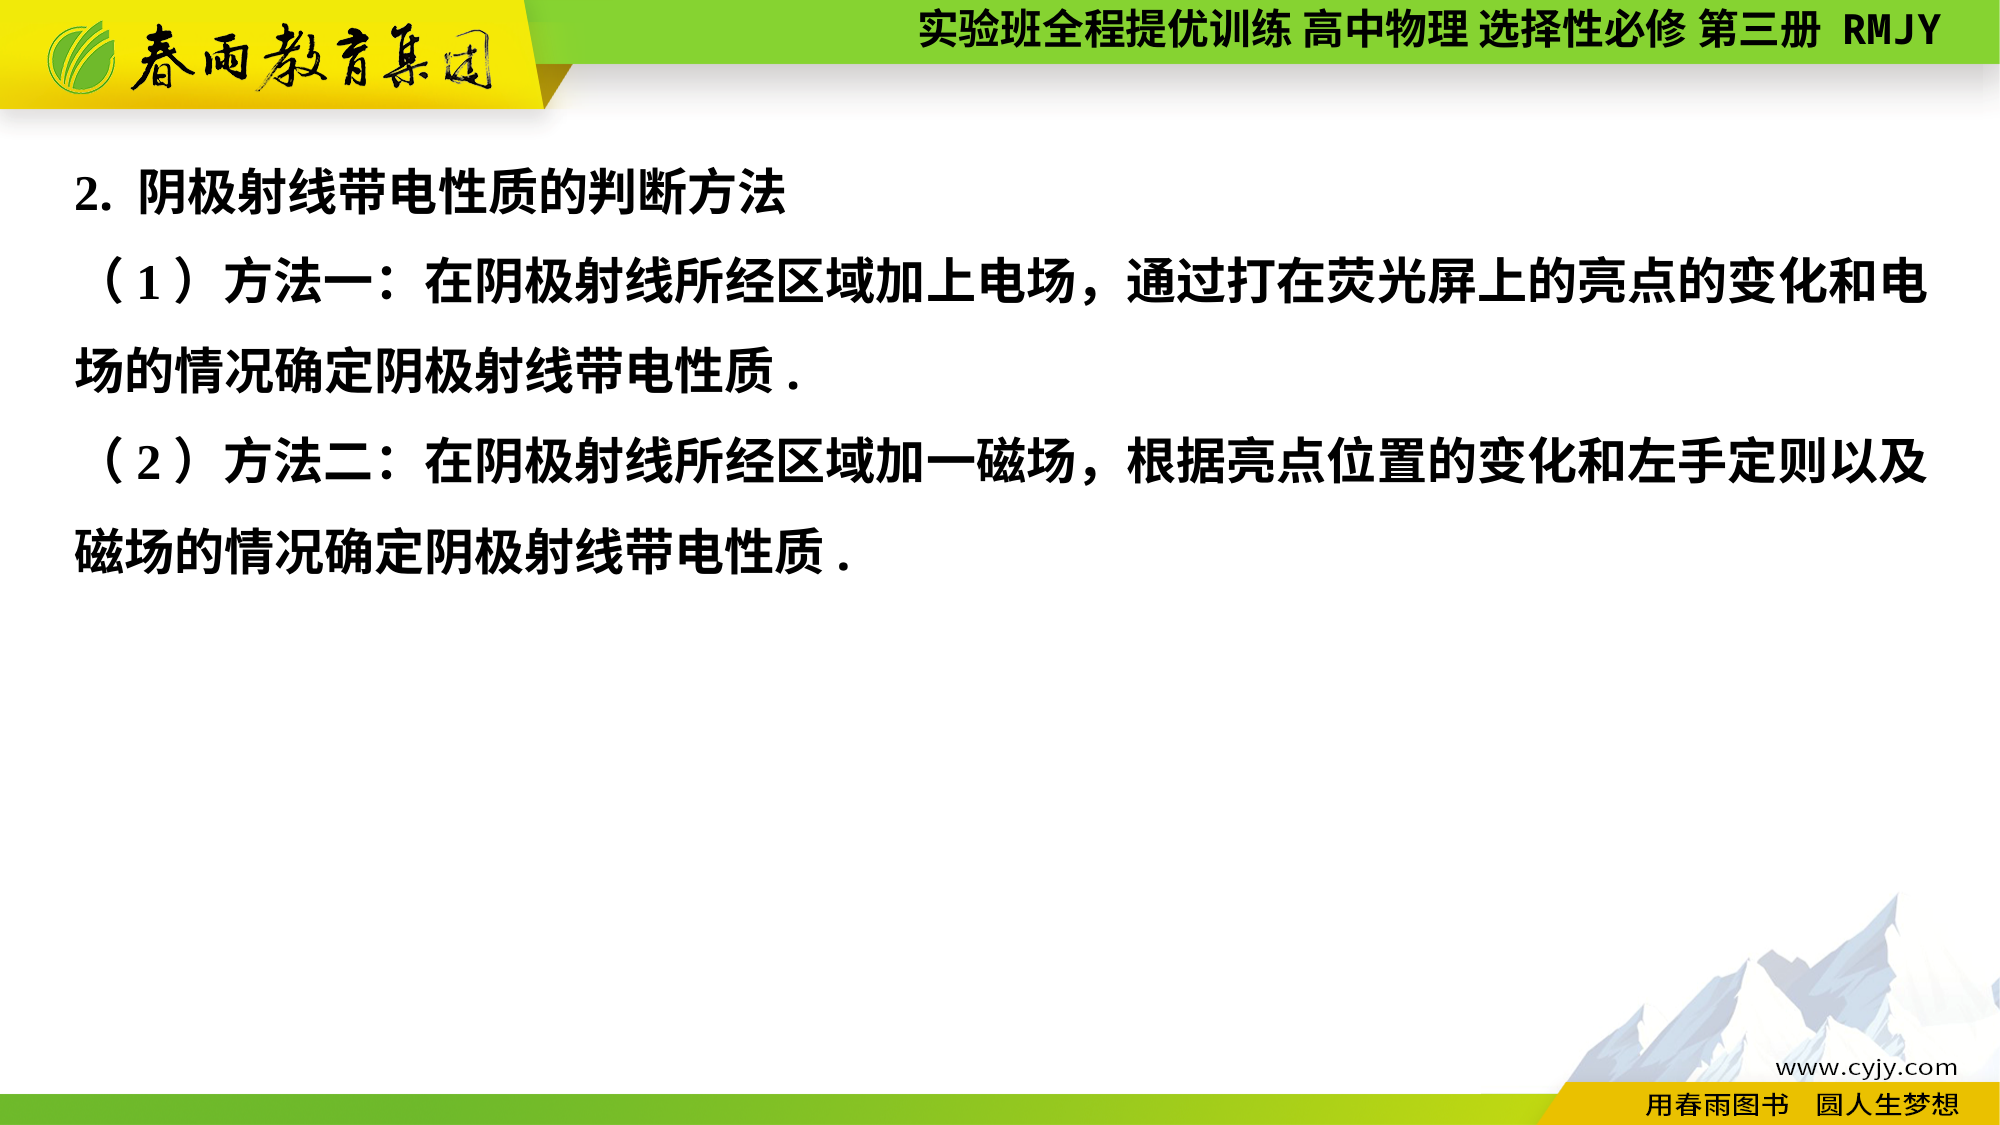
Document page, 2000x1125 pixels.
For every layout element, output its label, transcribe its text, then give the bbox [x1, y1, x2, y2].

picture [0, 0, 2000, 1125]
list 2. 阴极射线带电性质的判断方法 （1）方法一：在阴极射线所经区域加上电场，通过打在荧光屏上的亮点的变化和电场的情况确定阴极射线带电性质. （2）方法二：在阴极射线所经区域加一磁场，根据亮点位置的变化和左手定则以及磁场的情况确定阴极射线带电性质. [59, 122, 1944, 581]
